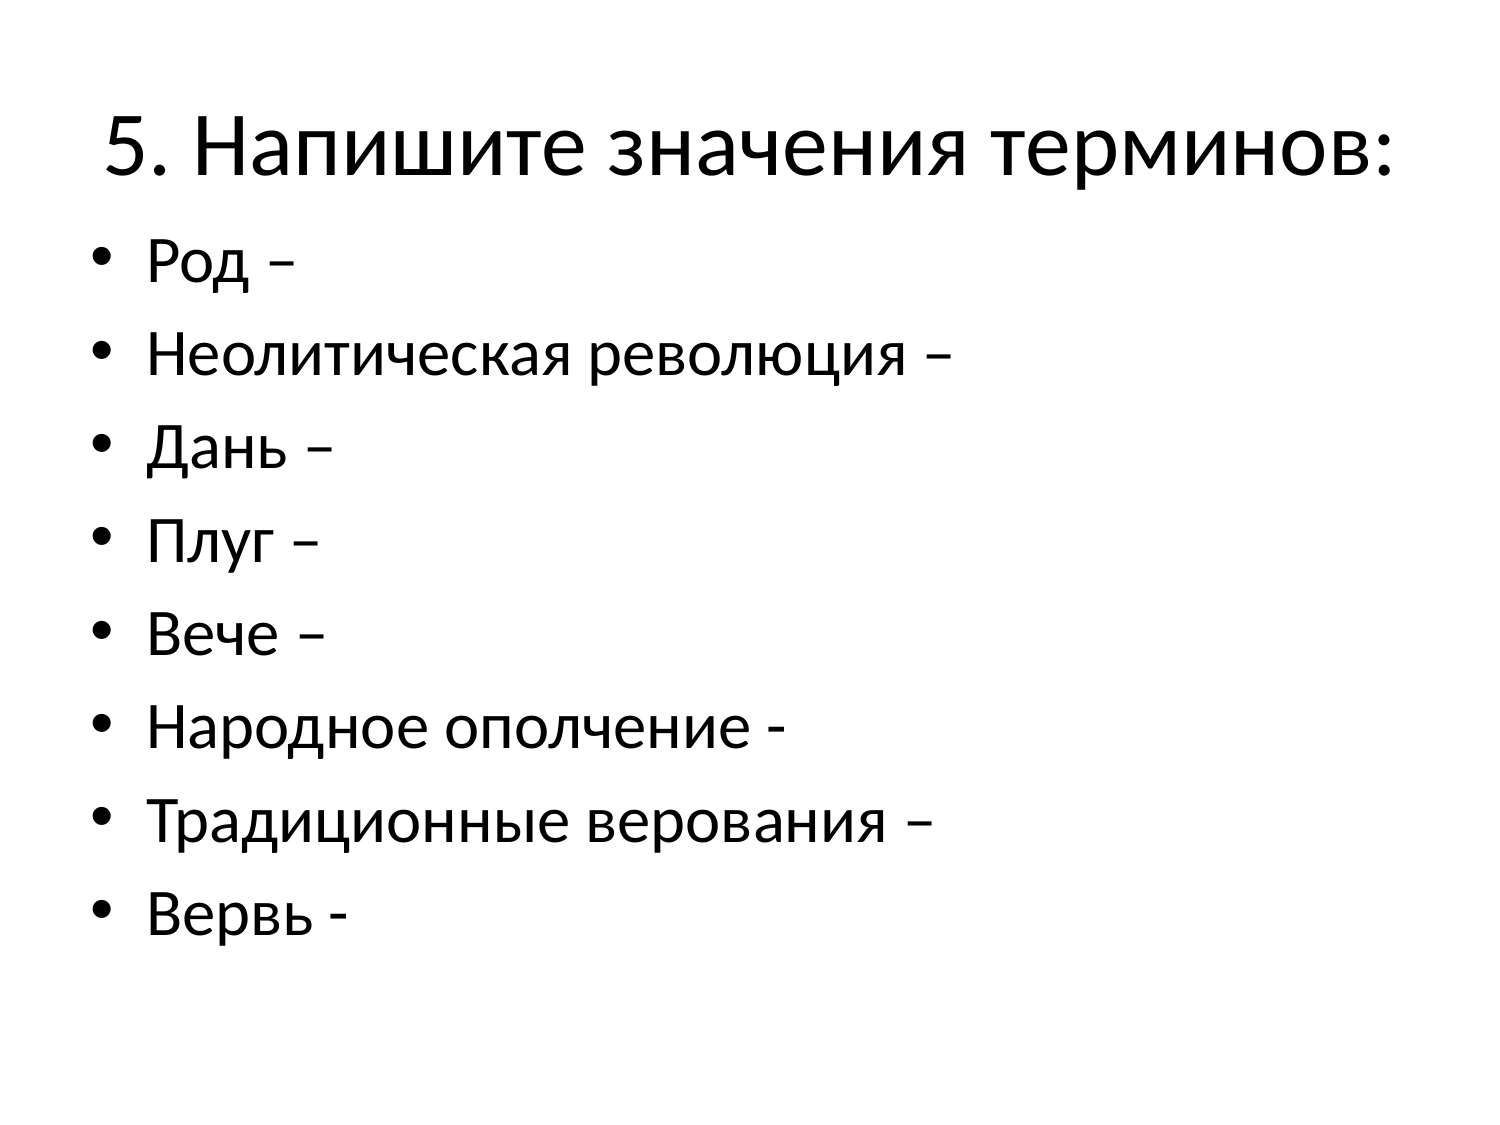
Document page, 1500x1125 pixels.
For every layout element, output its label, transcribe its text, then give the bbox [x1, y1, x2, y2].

title 5. Напишите значения терминов: [75, 45, 1425, 208]
list Род – Неолитическая революция – Дань – Плуг – Вече – Народное ополчение - Традиционные верования – Вервь - [75, 208, 1425, 1005]
